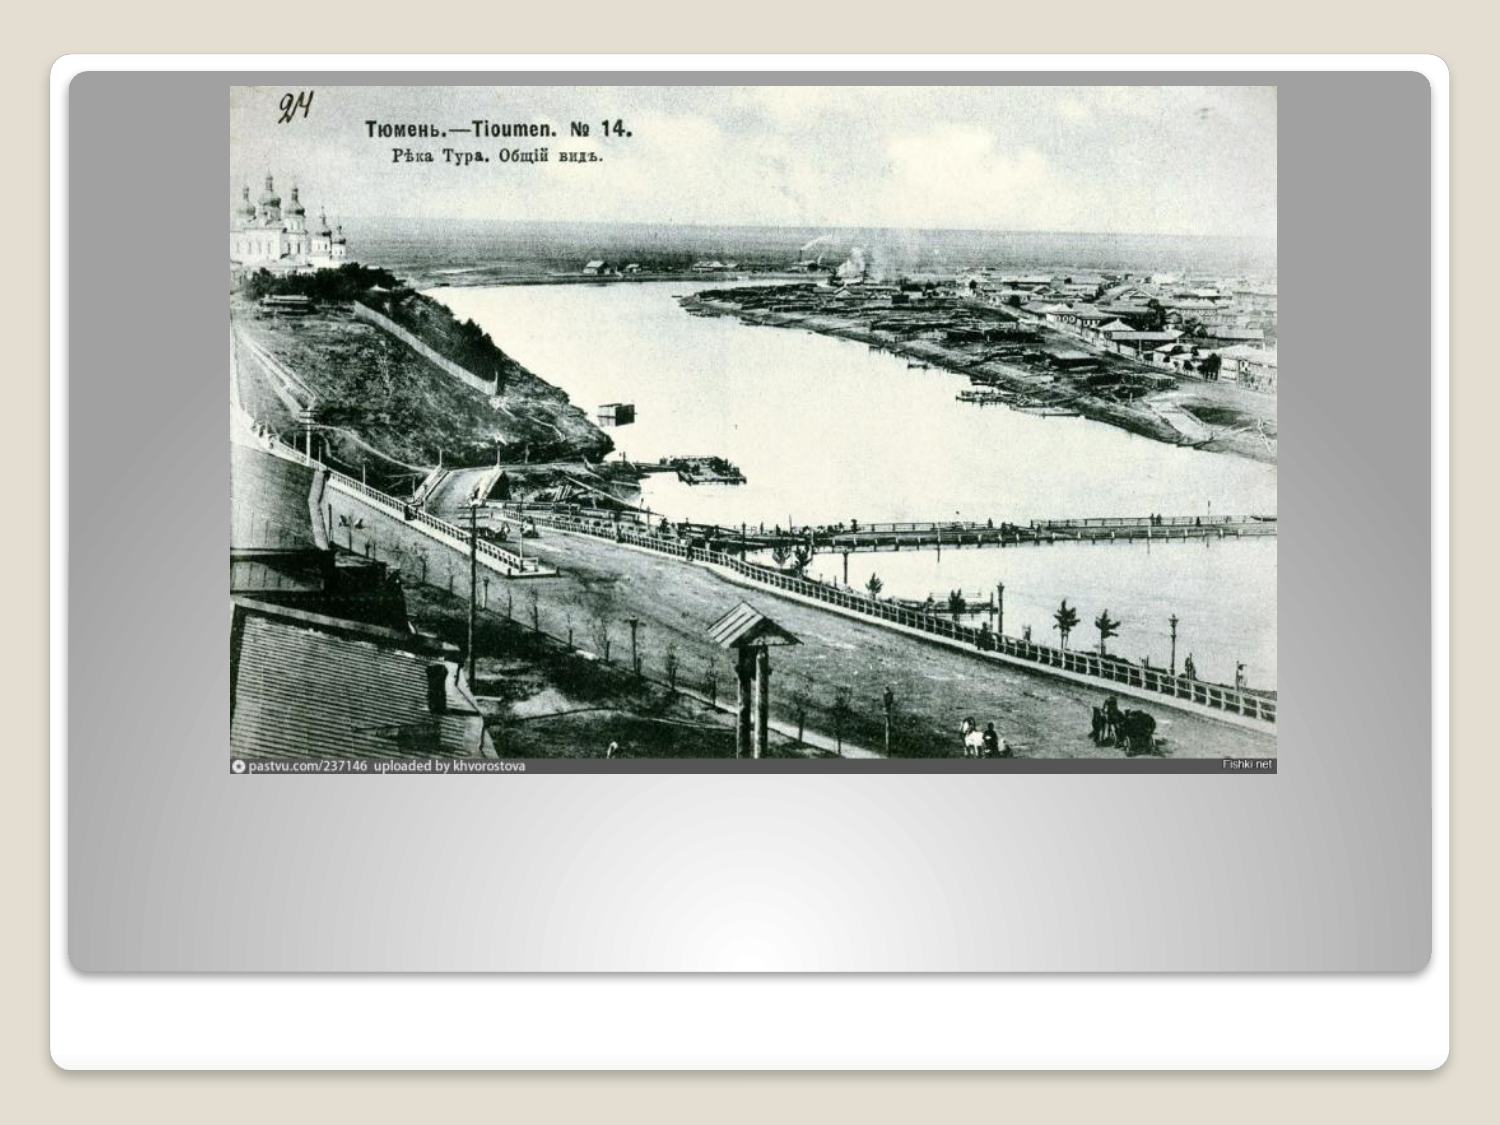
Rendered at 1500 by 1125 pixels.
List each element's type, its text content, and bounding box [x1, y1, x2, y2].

title РЕКА ТУРА. ОБЩИЙ ВИД [75, 45, 1388, 197]
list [230, 86, 1277, 775]
